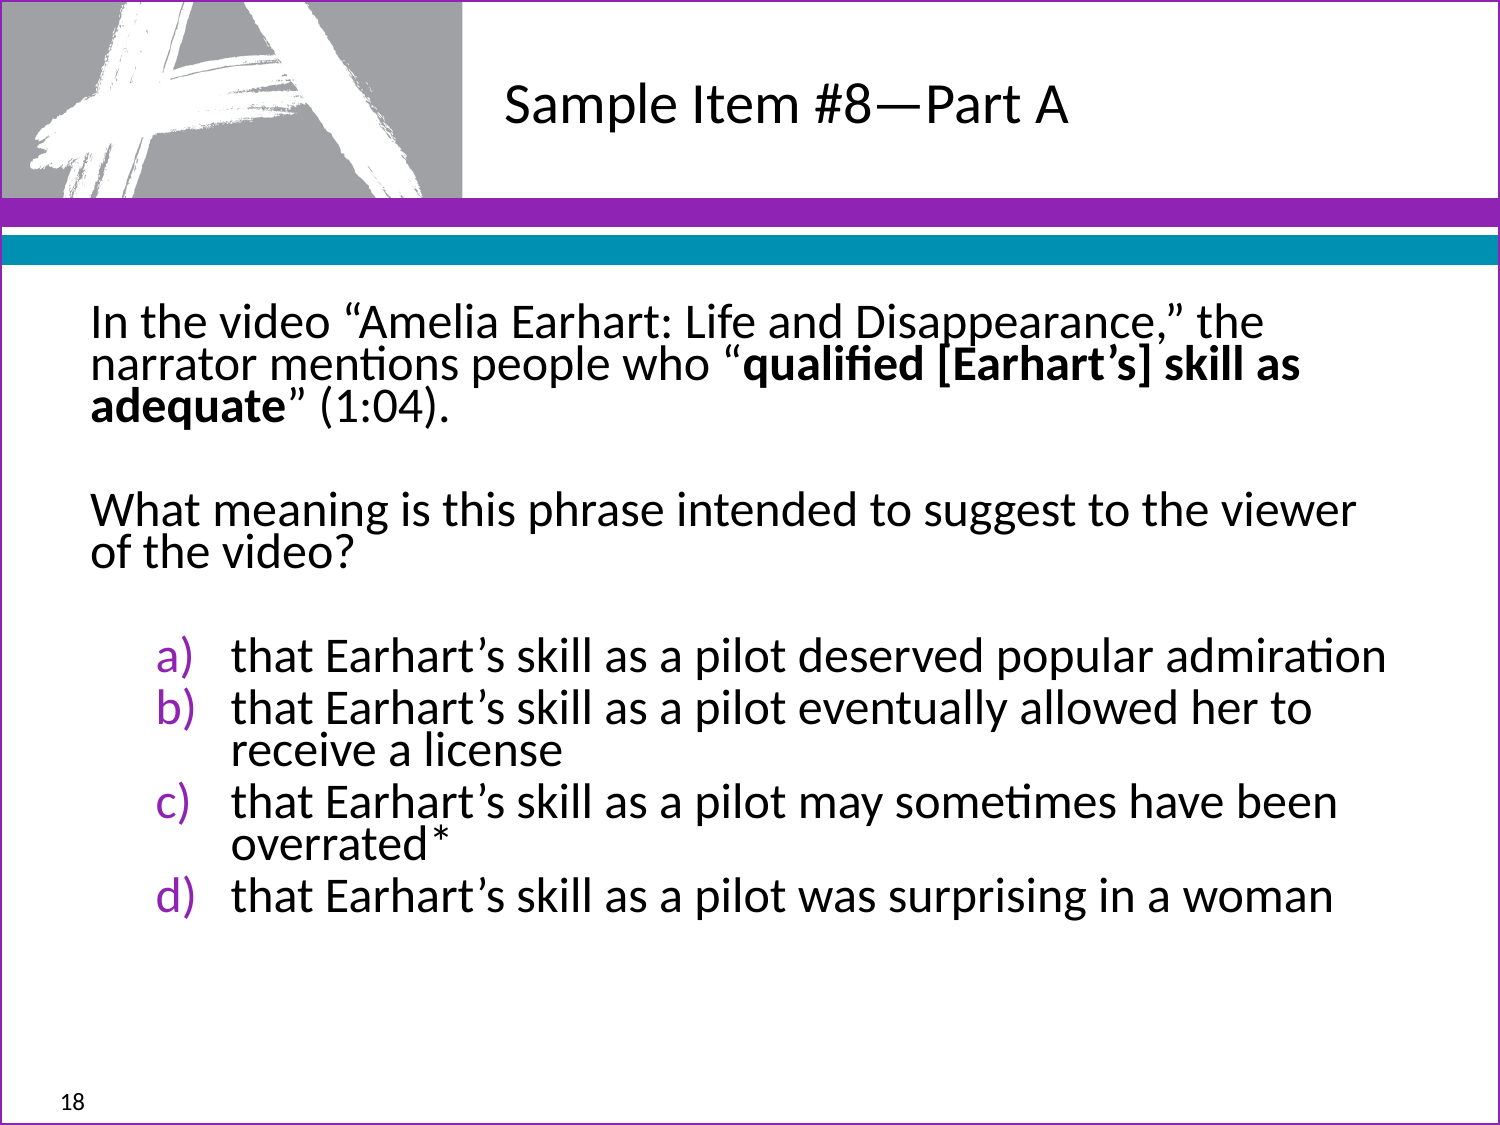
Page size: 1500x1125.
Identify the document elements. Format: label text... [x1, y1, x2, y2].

title Sample Item #8—Part A [462, 0, 1500, 200]
list In the video “Amelia Earhart: Life and Disappearance,” the narrator mentions people who “qualified [Earhart’s] skill as adequate” (1:04). What meaning is this phrase intended to suggest to the viewer of the video? that Earhart’s skill as a pilot deserved popular admiration that Earhart’s skill as a pilot eventually allowed her to receive a license that Earhart’s skill as a pilot may sometimes have been overrated* that Earhart’s skill as a pilot was surprising in a woman [75, 262, 1425, 1075]
picture [2, 2, 462, 198]
slide_number 18 [0, 1077, 100, 1125]
